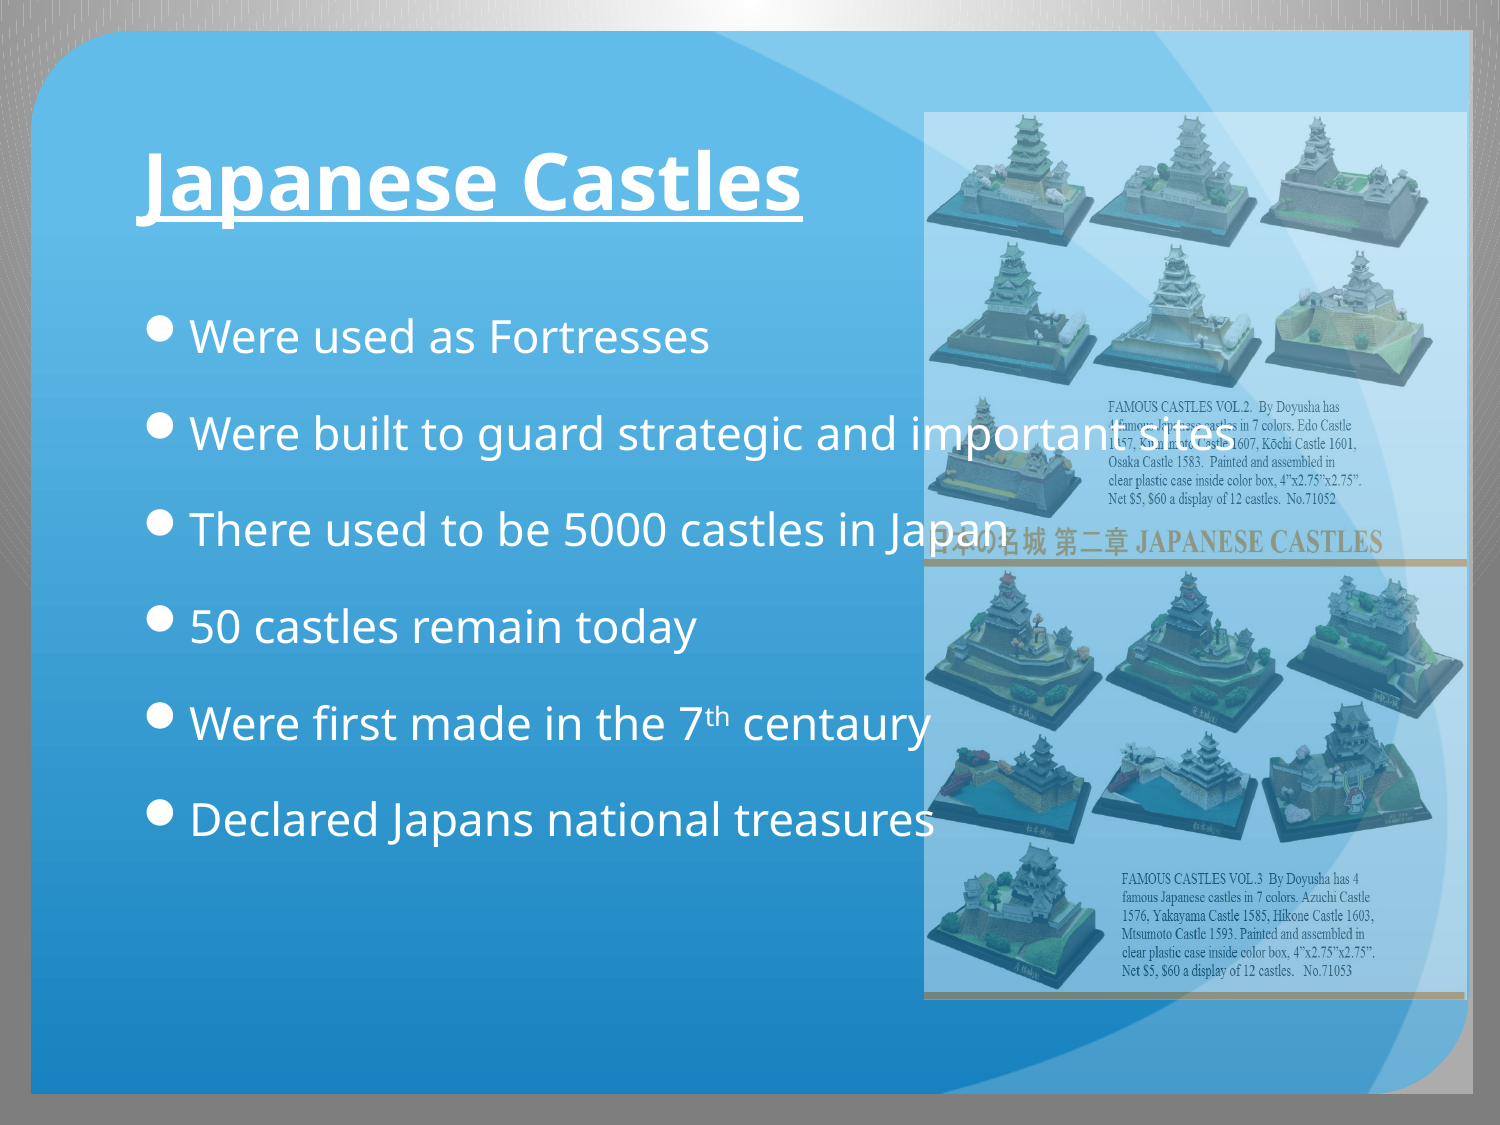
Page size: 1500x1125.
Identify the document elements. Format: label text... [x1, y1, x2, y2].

picture [24, 30, 1473, 1094]
title Japanese Castles [127, 62, 1372, 234]
list Were used as Fortresses Were built to guard strategic and important sites There used to be 5000 castles in Japan 50 castles remain today Were first made in the 7th centaury Declared Japans national treasures [127, 299, 924, 991]
